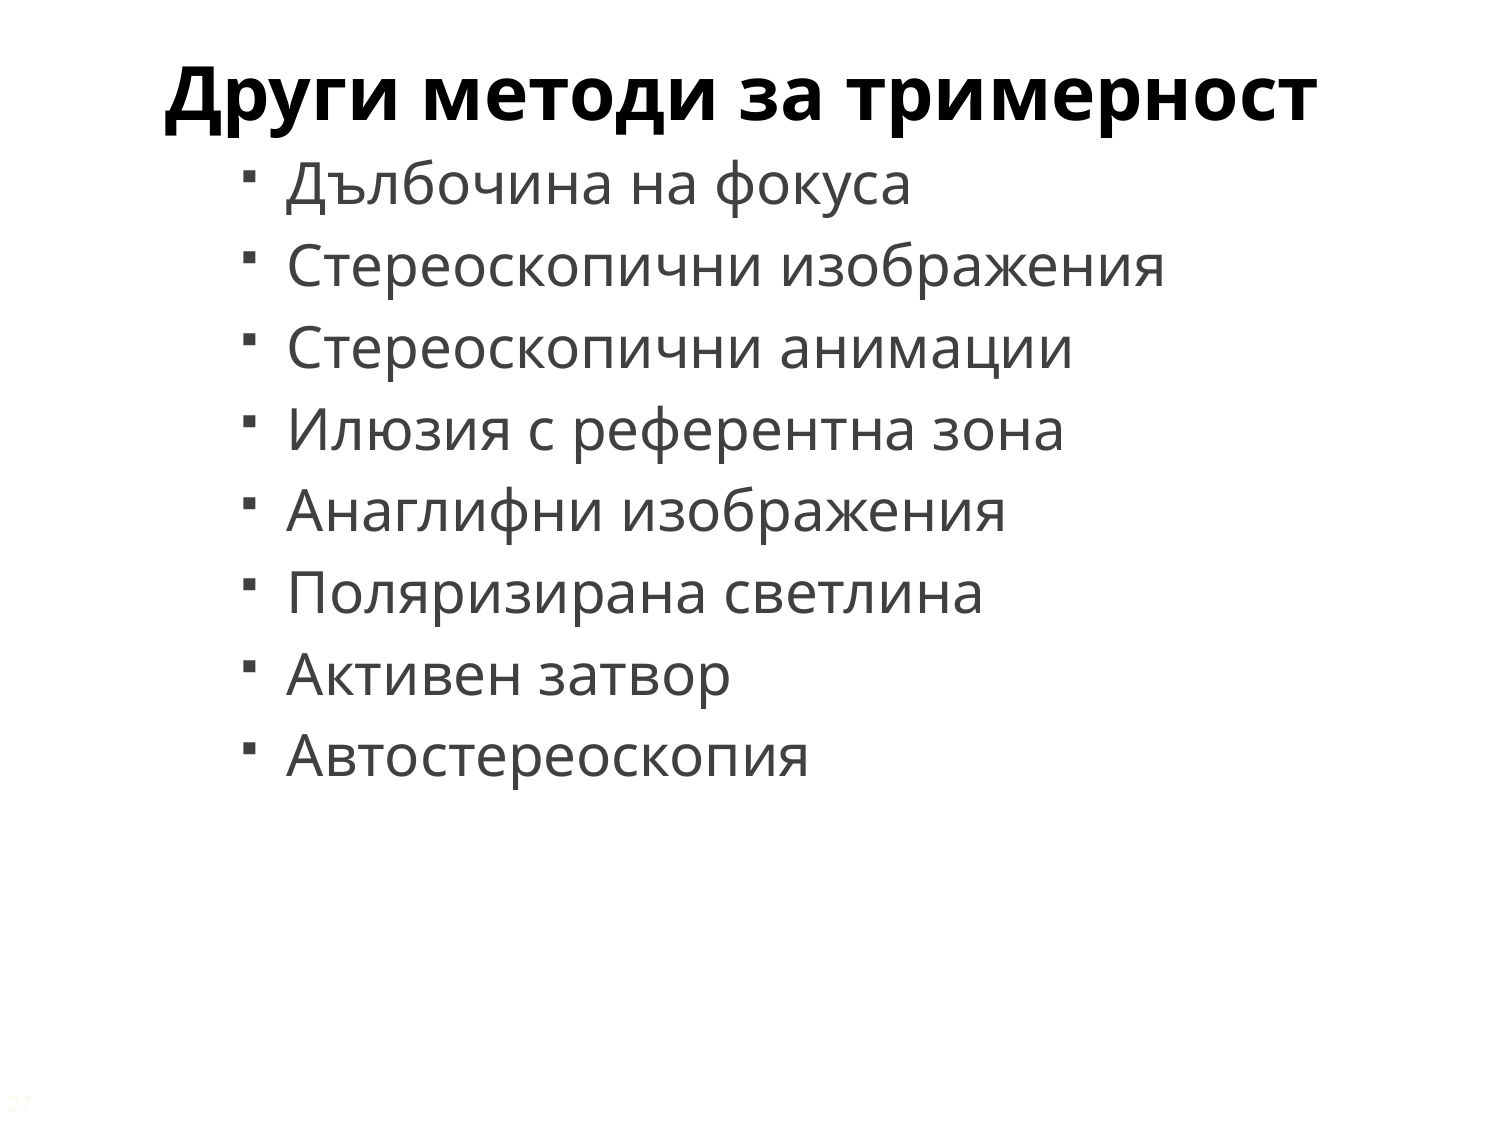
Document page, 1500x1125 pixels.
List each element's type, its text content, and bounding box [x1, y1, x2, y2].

list Други методи за тримерност Дълбочина на фокуса Стереоскопични изображения Стереоскопични анимации Илюзия с референтна зона Анаглифни изображения Поляризирана светлина Активен затвор Автостереоскопия [150, 37, 1488, 1113]
